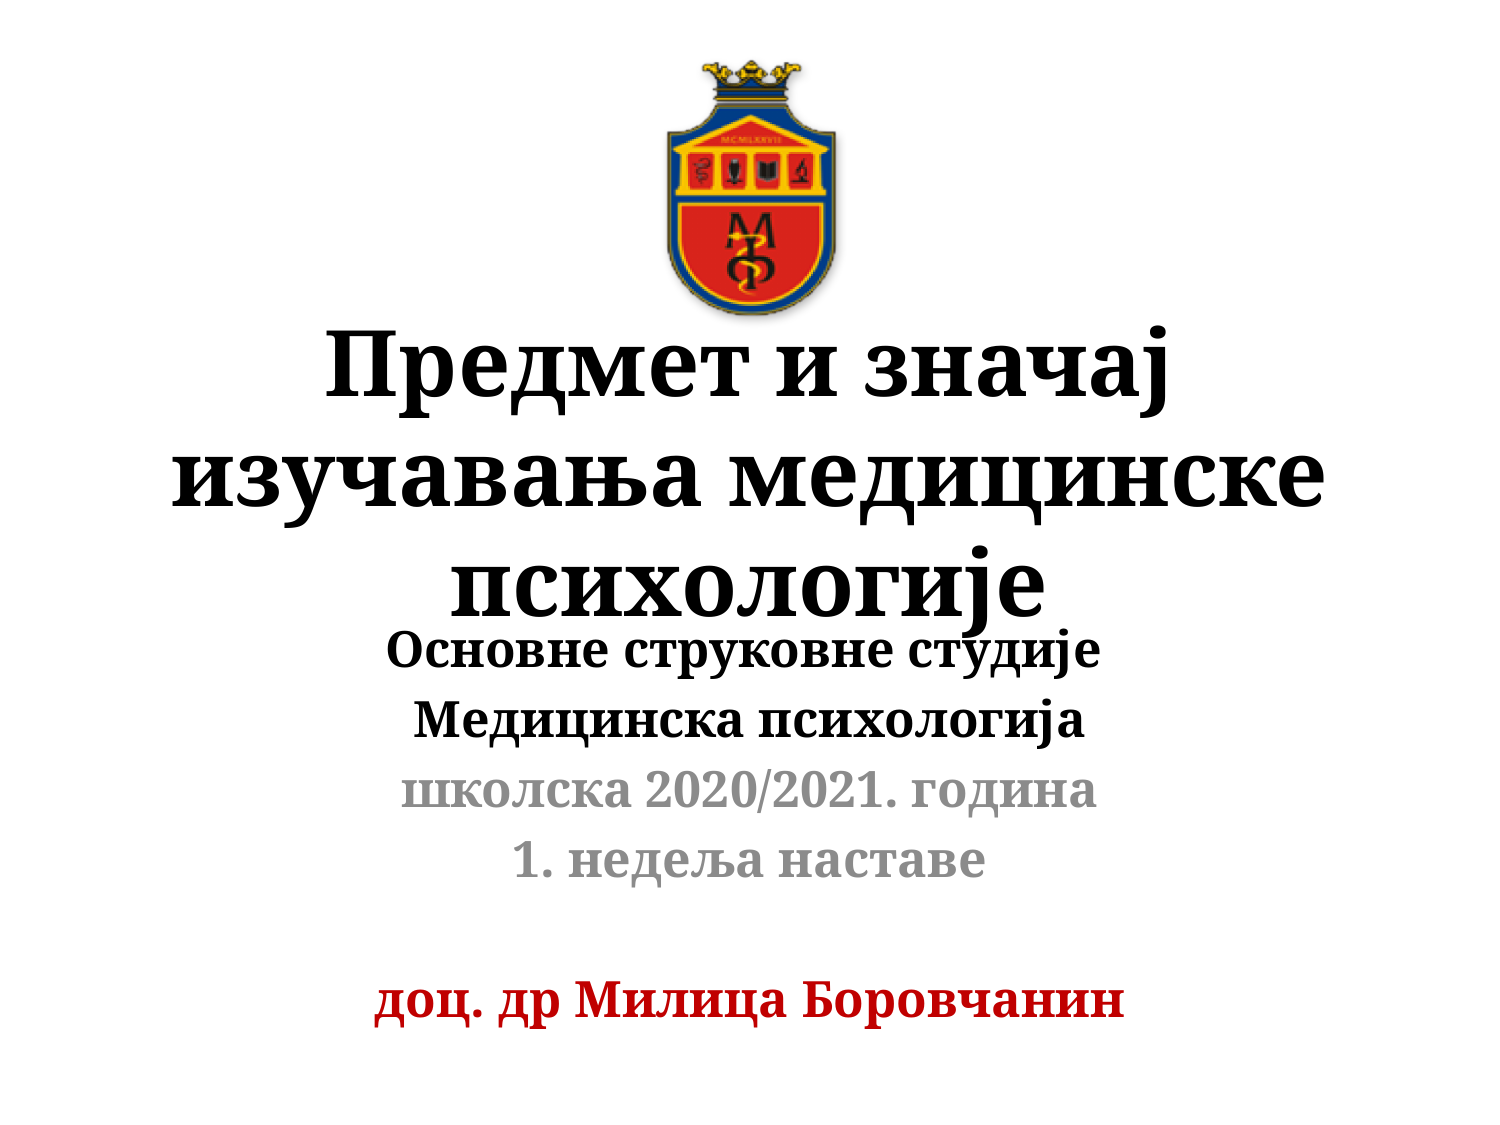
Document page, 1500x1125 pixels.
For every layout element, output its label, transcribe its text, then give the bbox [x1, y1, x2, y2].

title Предмет и значај изучавања медицинске психологије [112, 349, 1388, 591]
picture [631, 42, 862, 319]
subtitle Основне струковне студије Медицинска психологија школска 2020/2021. година 1. недеља наставе доц. др Милица Боровчанин [224, 609, 1276, 988]
